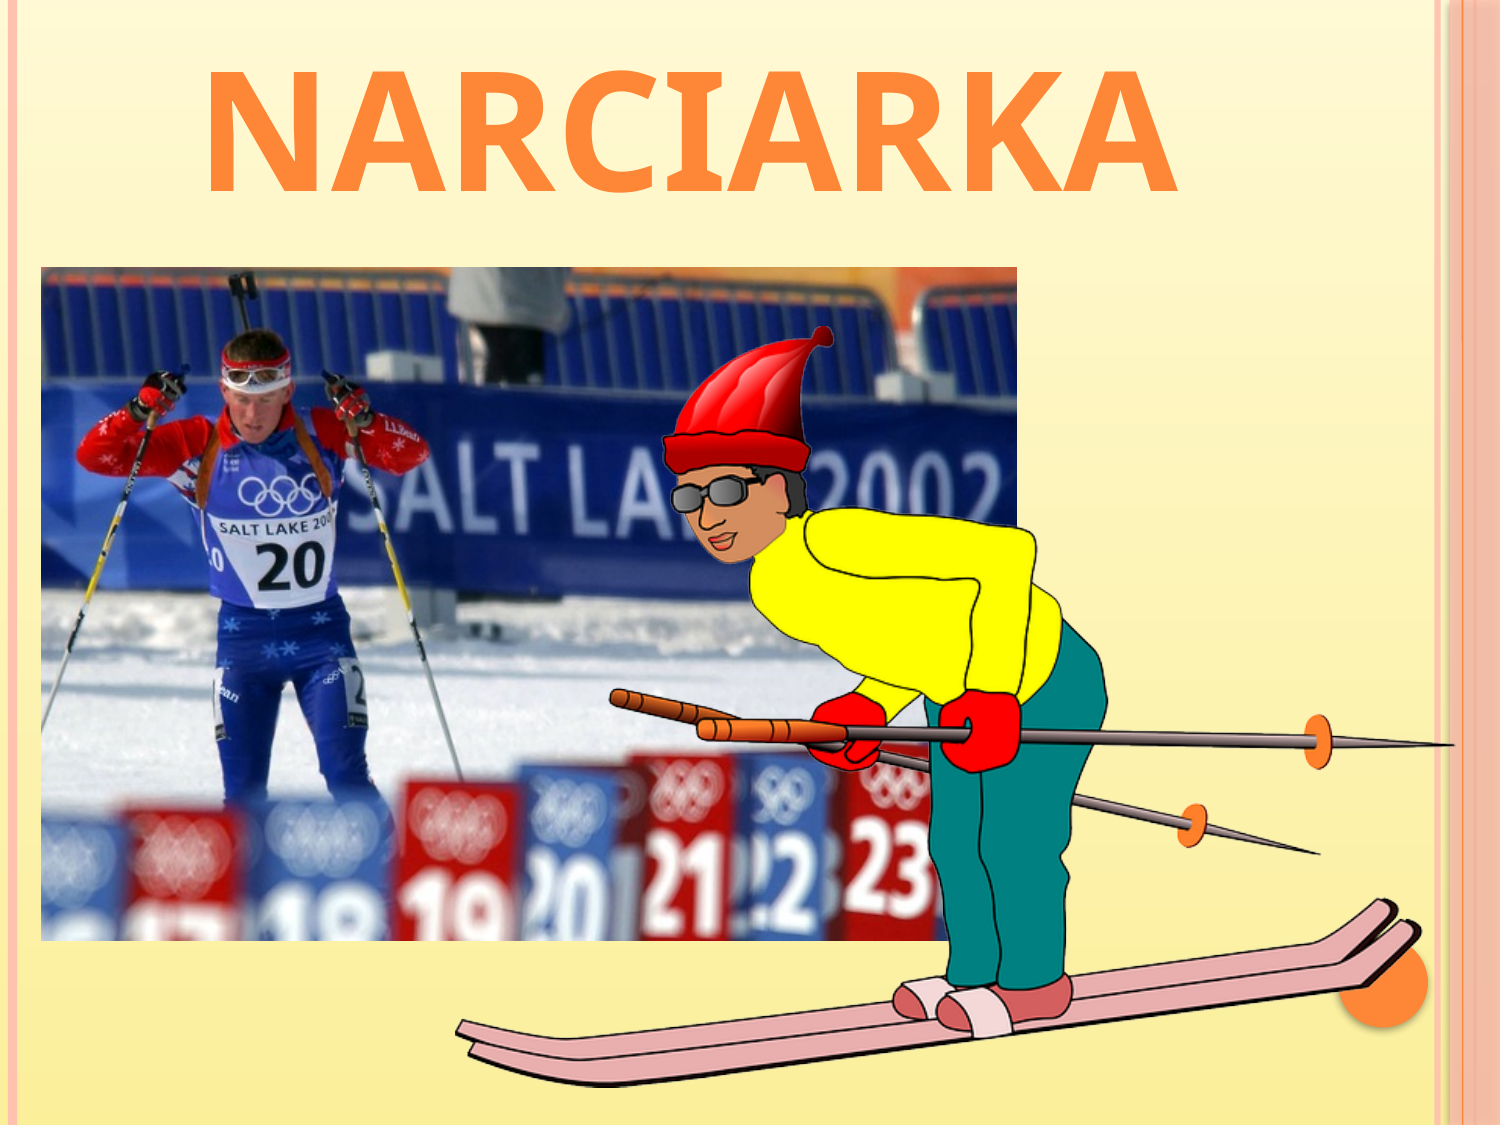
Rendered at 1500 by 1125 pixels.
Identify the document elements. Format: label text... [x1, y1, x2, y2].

title NARCIARKA [75, 45, 1300, 233]
picture [40, 266, 1017, 941]
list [454, 325, 1456, 1088]
